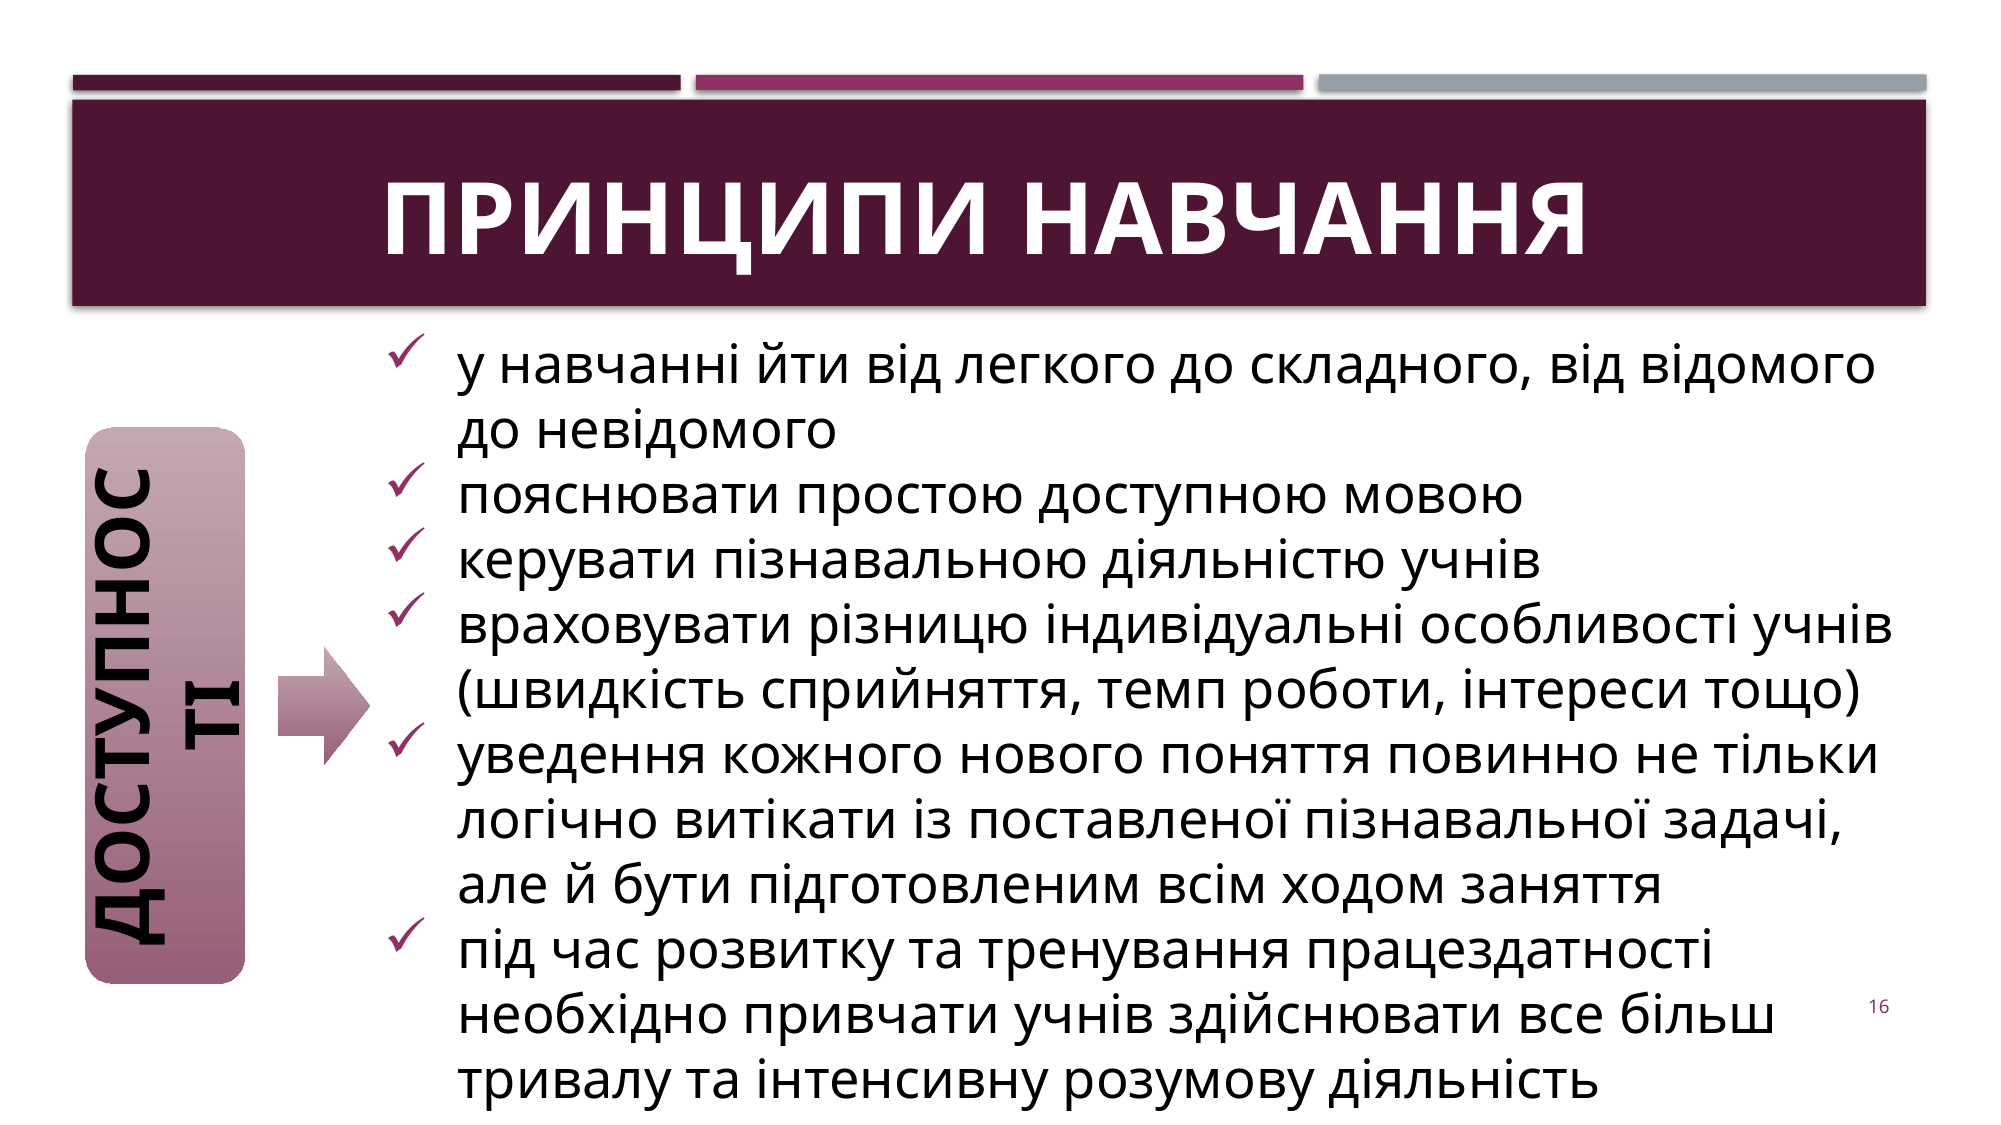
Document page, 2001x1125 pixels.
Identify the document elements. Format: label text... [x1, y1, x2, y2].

text_box ДОСТУПНОСТІ [84, 426, 246, 985]
title Принципи навчання [94, 119, 1904, 282]
text_box у навчанні йти від легкого до складного, від відомого до невідомого пояснювати простою доступною мовою керувати пізнавальною діяльністю учнів враховувати різницю індивідуальні особливості учнів (швидкість сприйняття, темп роботи, інтереси тощо) уведення кожного нового поняття повинно не тільки логічно витікати із поставленої пізнавальної задачі, але й бути підготовленим всім ходом заняття під час розвитку та тренування працездатності необхідно привчати учнів здійснювати все більш тривалу та інтенсивну розумову діяльність [369, 322, 1927, 1117]
text_box [277, 645, 369, 766]
slide_number 16 [1732, 977, 1905, 1037]
